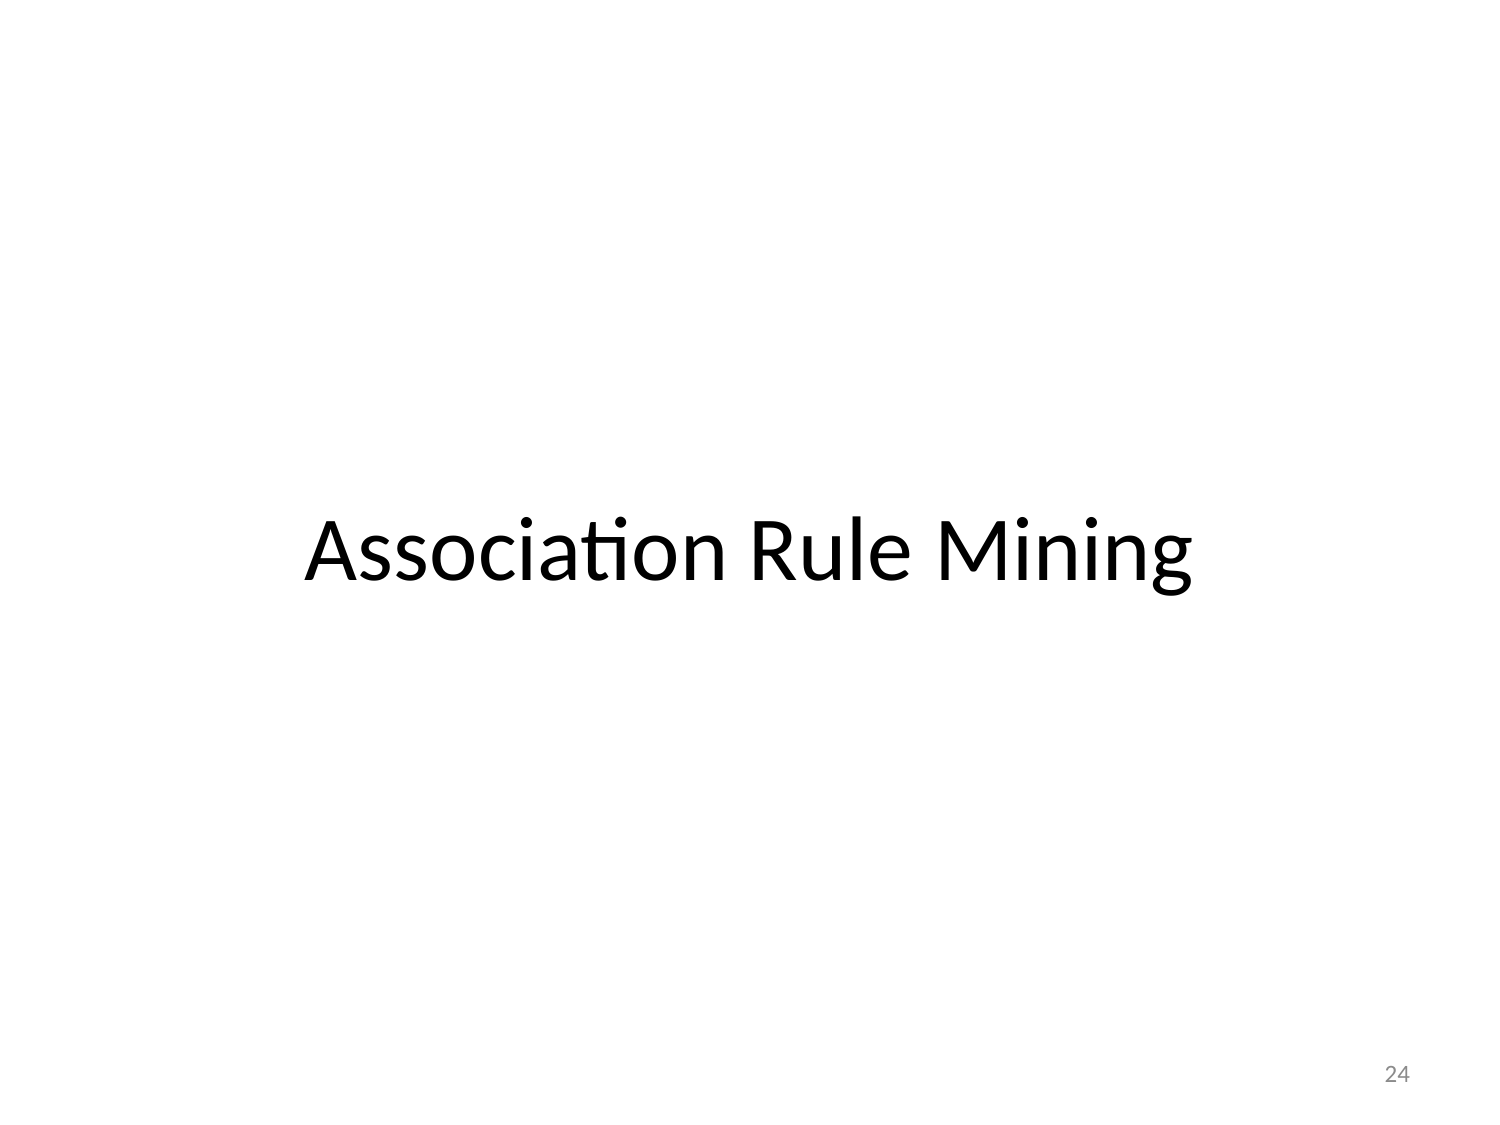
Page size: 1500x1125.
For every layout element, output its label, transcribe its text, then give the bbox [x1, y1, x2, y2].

title Association Rule Mining [75, 450, 1425, 638]
slide_number 24 [1074, 1042, 1425, 1103]
